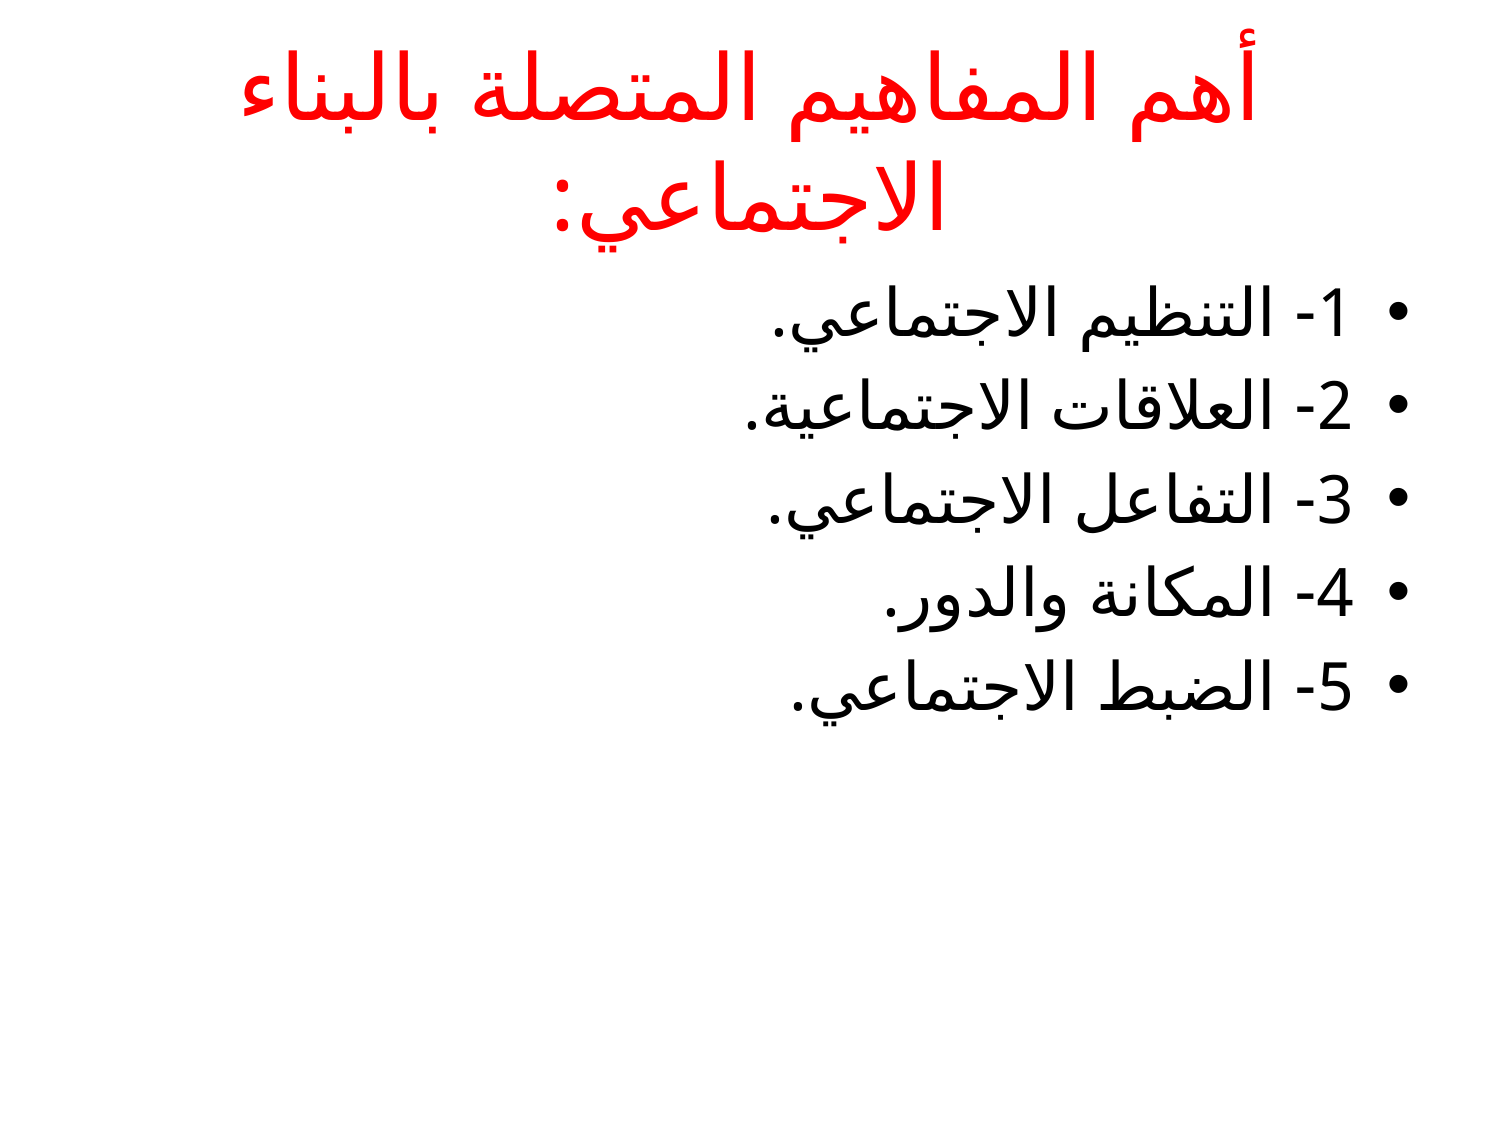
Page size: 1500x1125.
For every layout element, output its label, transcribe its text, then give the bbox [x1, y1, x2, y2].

title أهم المفاهيم المتصلة بالبناء الاجتماعي: [75, 45, 1425, 233]
list 1- التنظيم الاجتماعي. 2- العلاقات الاجتماعية. 3- التفاعل الاجتماعي. 4- المكانة والدور. 5- الضبط الاجتماعي. [75, 262, 1425, 1005]
